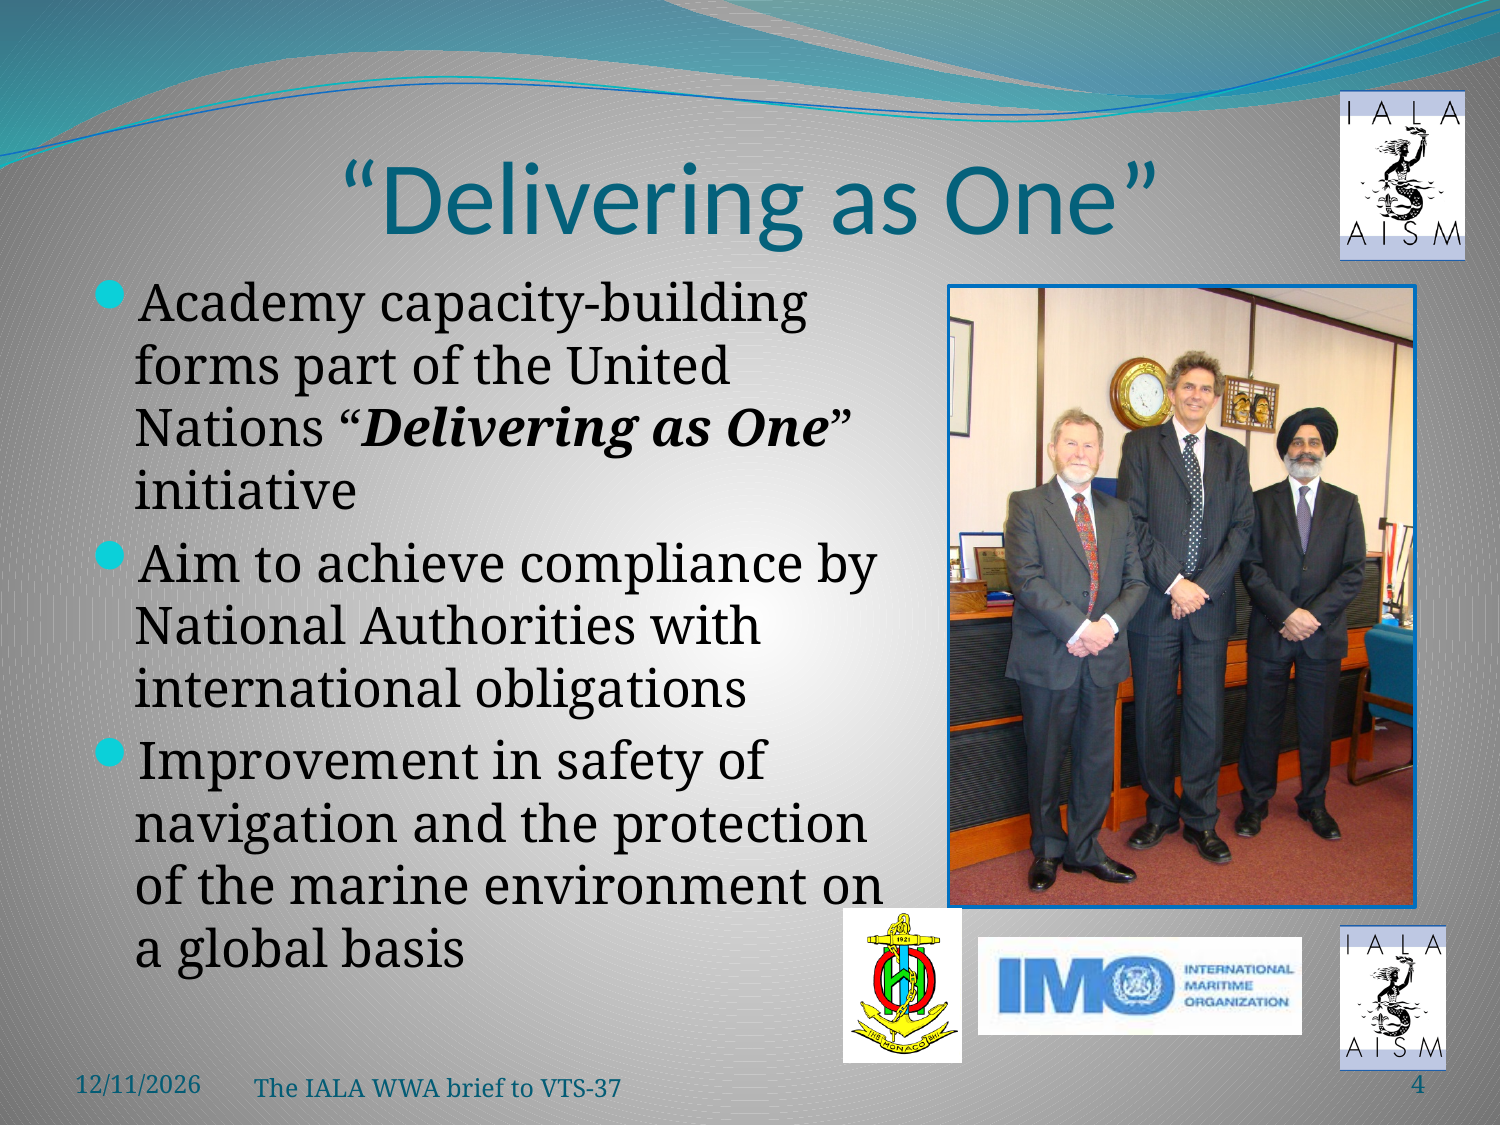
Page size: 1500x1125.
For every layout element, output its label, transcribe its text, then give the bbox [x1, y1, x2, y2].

list Academy capacity-building forms part of the United Nations “Delivering as One” initiative Aim to achieve compliance by National Authorities with international obligations Improvement in safety of navigation and the protection of the marine environment on a global basis [76, 262, 939, 990]
title “Delivering as One” [75, 115, 1425, 256]
picture [1340, 90, 1465, 261]
picture [843, 908, 962, 1064]
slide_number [75, 1042, 253, 1103]
footer The IALA WWA brief to VTS-37 [253, 1042, 1199, 1103]
picture [1340, 925, 1446, 1071]
slide_number 4 [1299, 1042, 1425, 1103]
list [949, 287, 1414, 906]
picture [977, 936, 1302, 1035]
